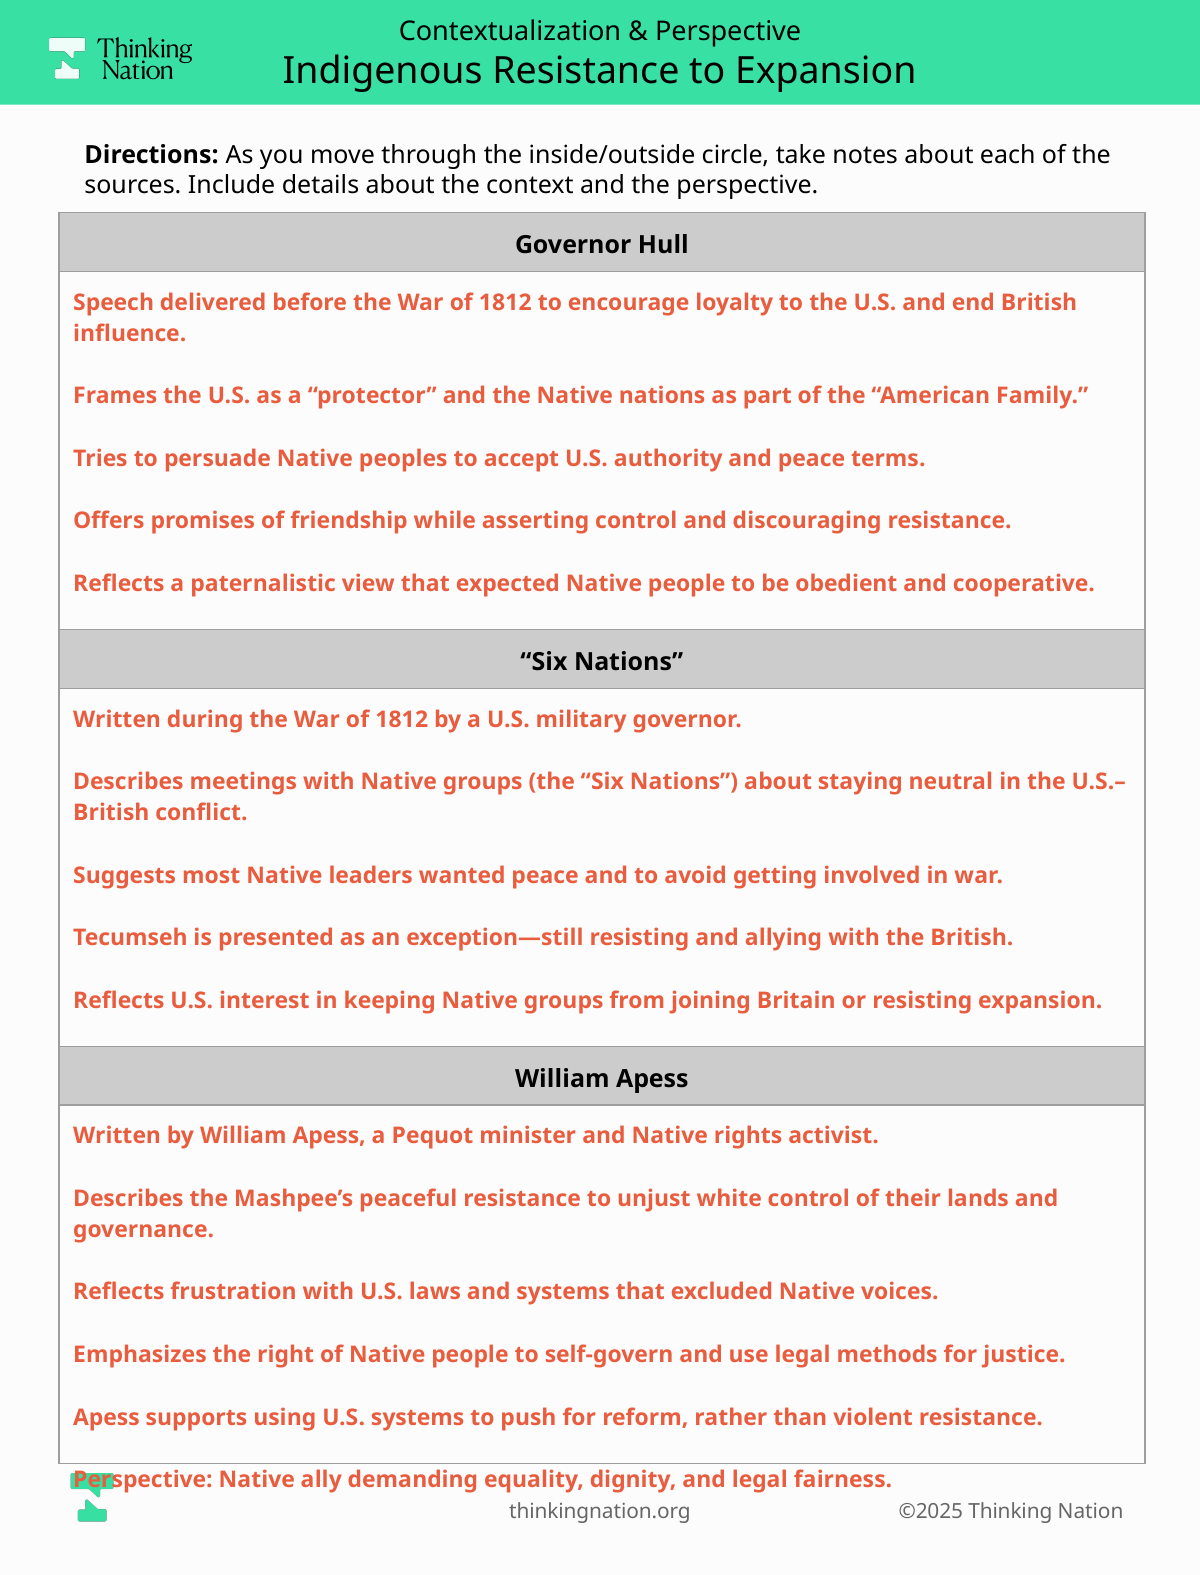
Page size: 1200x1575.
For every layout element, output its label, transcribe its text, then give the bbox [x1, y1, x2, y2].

table_cell William Apess [60, 1047, 1144, 1104]
table_cell Speech delivered before the War of 1812 to encourage loyalty to the U.S. and end British influence. Frames the U.S. as a “protector” and the Native nations as part of the “American Family.” Tries to persuade Native peoples to accept U.S. authority and peace terms. Offers promises of friendship while asserting control and discouraging resistance. Reflects a paternalistic view that expected Native people to be obedient and cooperative. Perspective: U.S. official promoting peace through submission and loyalty. [60, 272, 1144, 629]
table_cell Written by William Apess, a Pequot minister and Native rights activist. Describes the Mashpee’s peaceful resistance to unjust white control of their lands and governance. Reflects frustration with U.S. laws and systems that excluded Native voices. Emphasizes the right of Native people to self-govern and use legal methods for justice. Apess supports using U.S. systems to push for reform, rather than violent resistance. Perspective: Native ally demanding equality, dignity, and legal fairness. [60, 1106, 1144, 1463]
table_header Governor Hull [60, 213, 1144, 271]
text_box Directions: As you move through the inside/outside circle, take notes about each of the sources. Include details about the context and the perspective. [70, 124, 1130, 212]
table_cell Written during the War of 1812 by a U.S. military governor. Describes meetings with Native groups (the “Six Nations”) about staying neutral in the U.S.–British conflict. Suggests most Native leaders wanted peace and to avoid getting involved in war. Tecumseh is presented as an exception—still resisting and allying with the British. Reflects U.S. interest in keeping Native groups from joining Britain or resisting expansion. Perspective: U.S. official interpreting Native choices through a military/political lens. [60, 689, 1144, 1046]
picture [58, 1463, 126, 1531]
table_cell “Six Nations” [60, 630, 1144, 688]
picture [33, 23, 197, 93]
text_box Contextualization & Perspective Indigenous Resistance to Expansion [0, 0, 1200, 105]
text_box thinkingnation.org [457, 1483, 742, 1532]
text_box ©2025 Thinking Nation [854, 1483, 1139, 1532]
